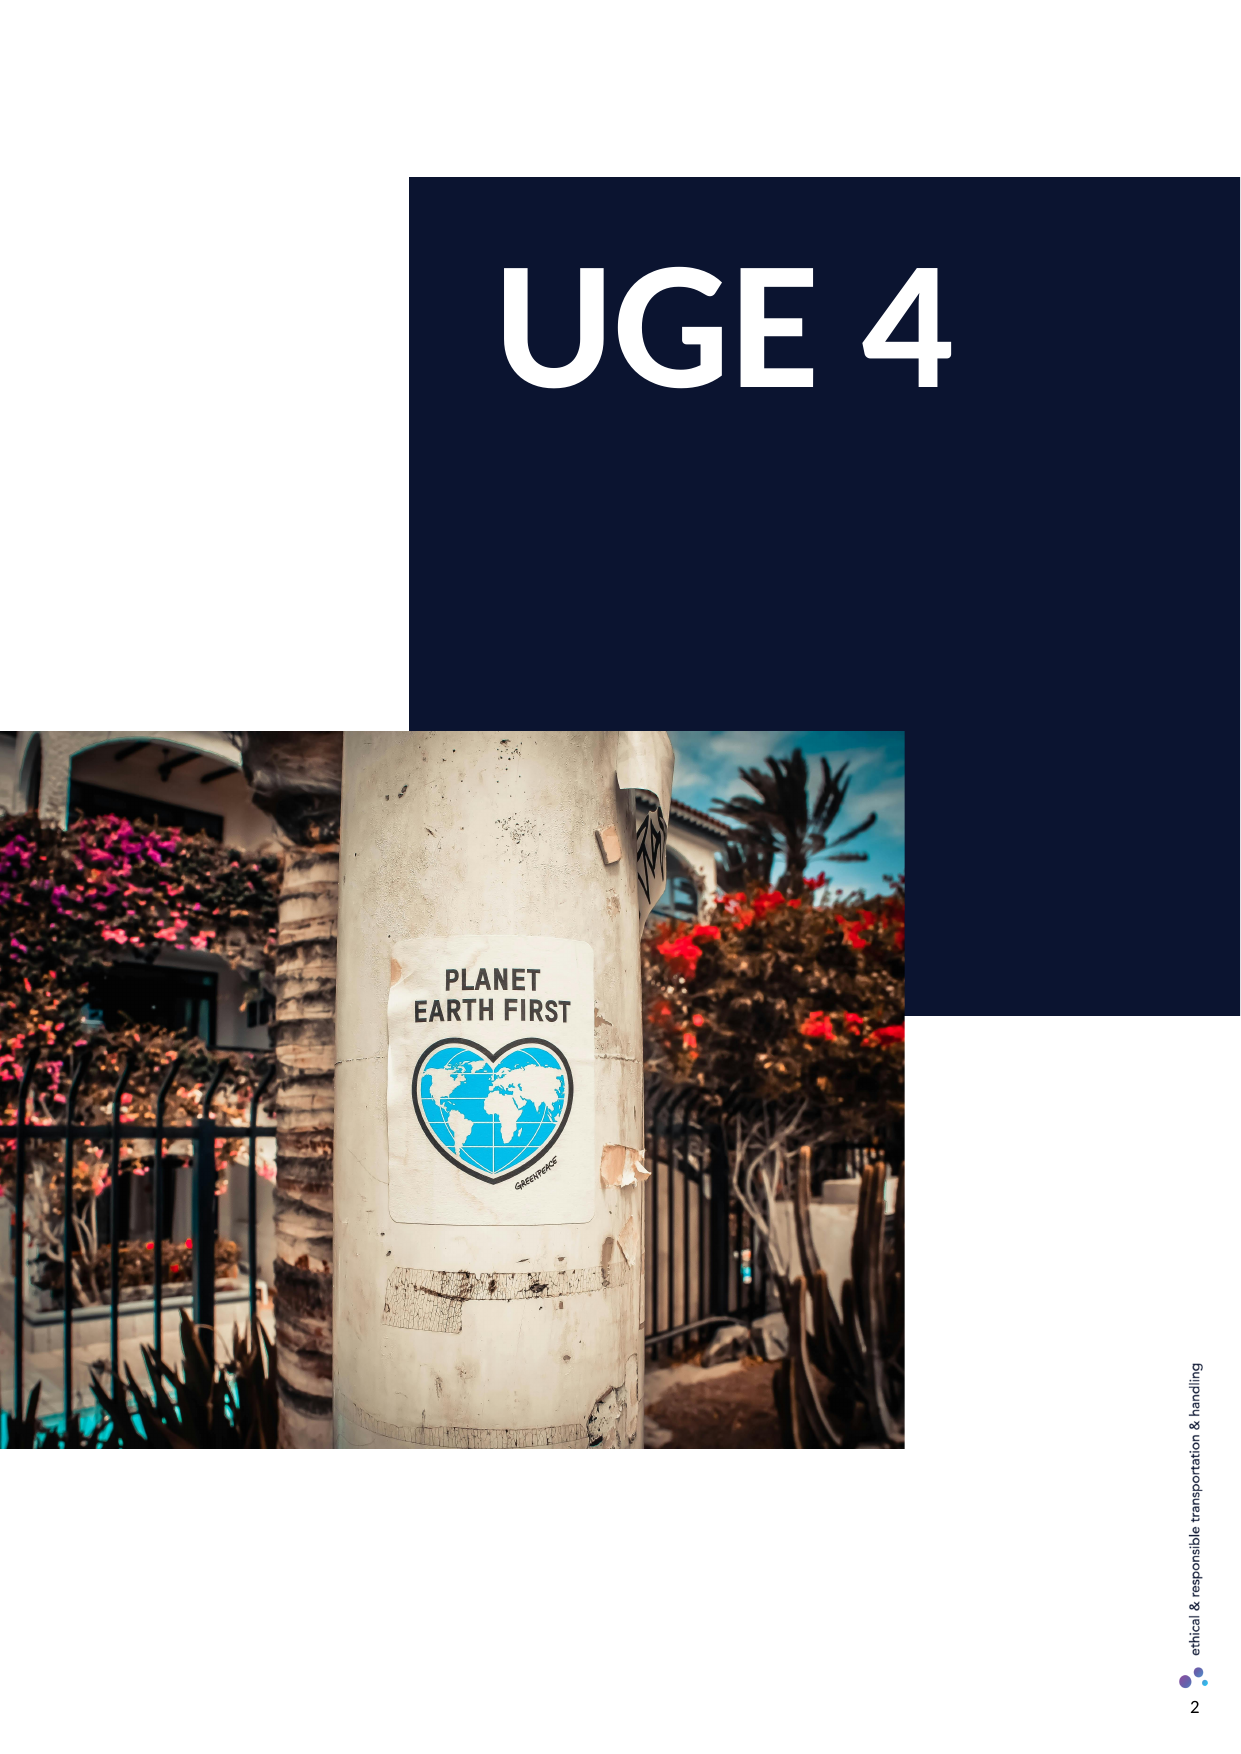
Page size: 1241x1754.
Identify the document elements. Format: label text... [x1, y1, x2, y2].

picture [0, 731, 905, 1449]
list UGE 4 [479, 221, 1241, 732]
picture [1179, 1357, 1217, 1680]
slide_number 2 [1153, 1676, 1215, 1736]
